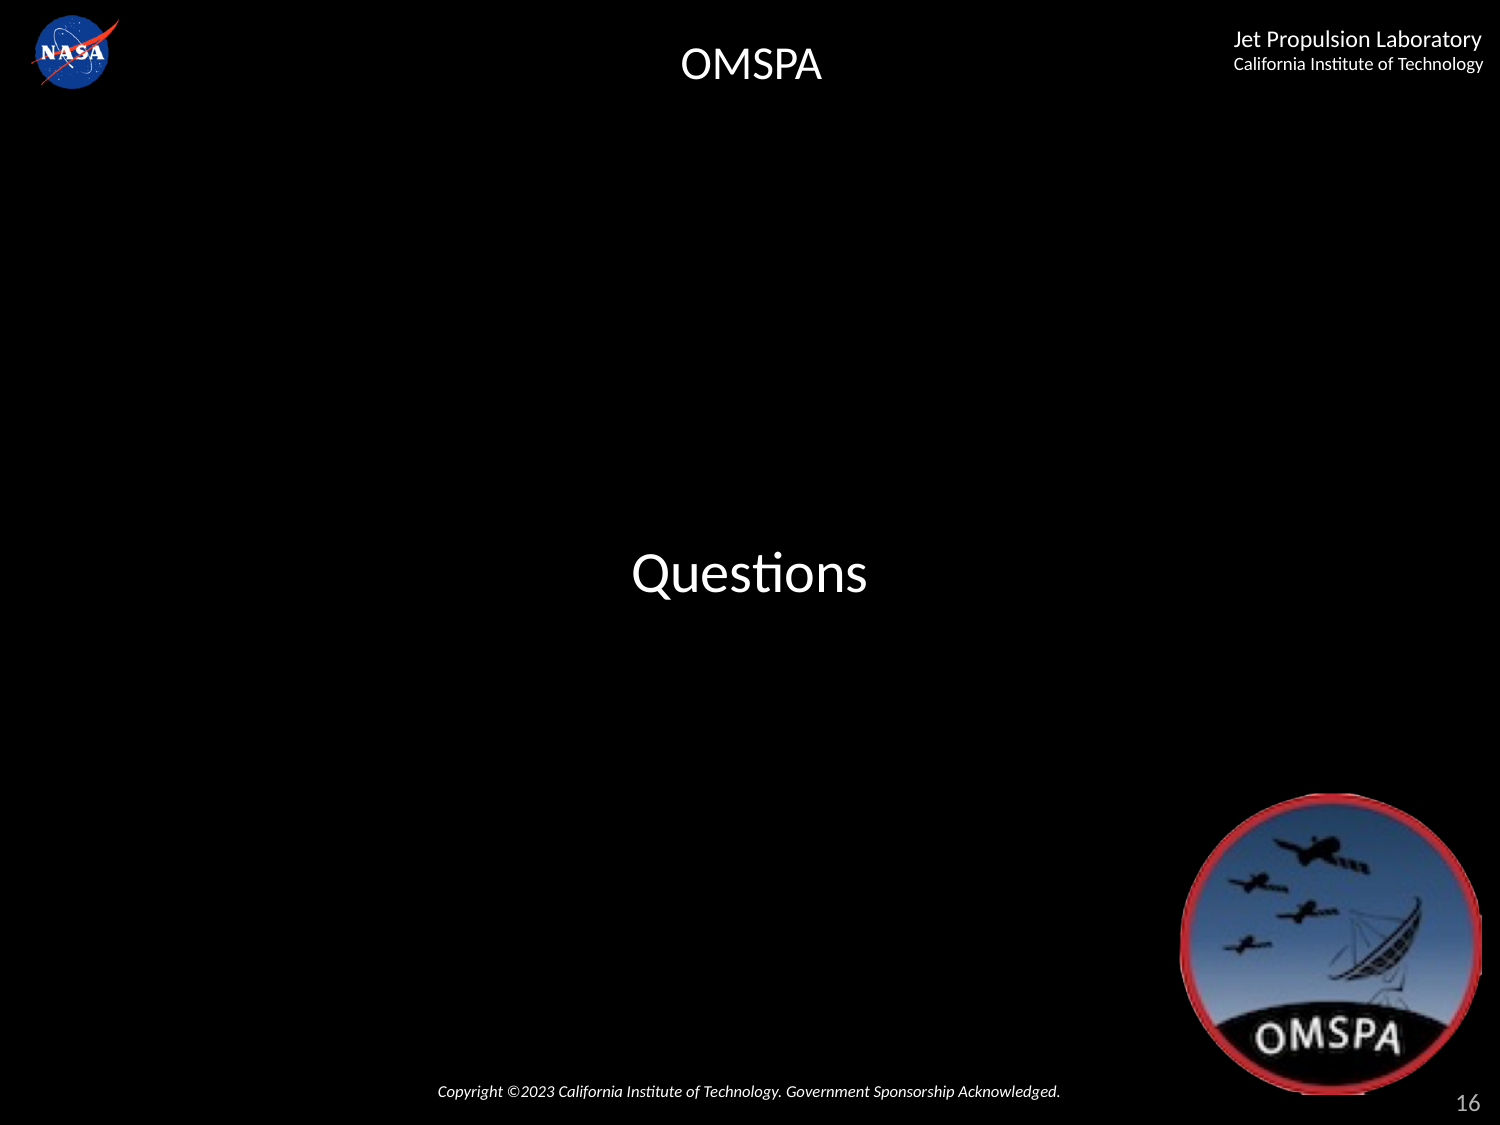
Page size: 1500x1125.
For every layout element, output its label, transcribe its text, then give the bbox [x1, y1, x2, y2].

picture [1177, 790, 1483, 1096]
picture [31, 15, 119, 89]
list Questions [32, 118, 1467, 1074]
title OMSPA [184, 24, 1330, 97]
slide_number 16 [1373, 1081, 1496, 1122]
